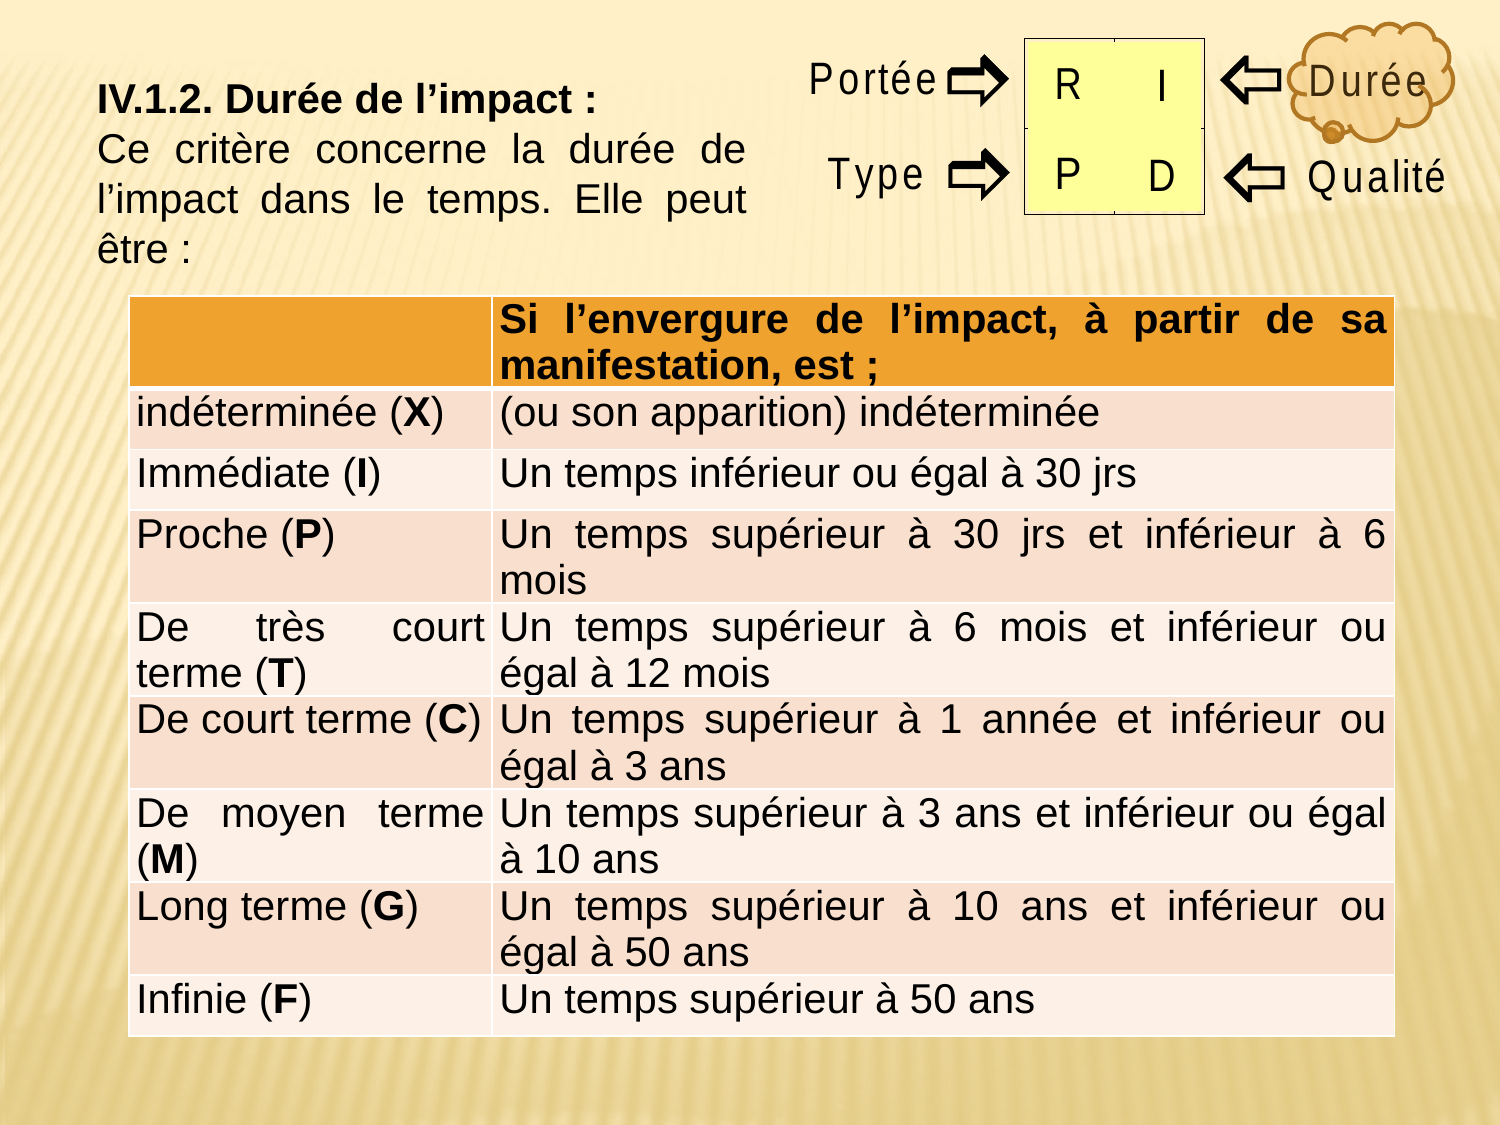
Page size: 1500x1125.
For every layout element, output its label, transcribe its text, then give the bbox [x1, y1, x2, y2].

table_header [130, 297, 491, 386]
text_box IV.1.2. Durée de l’impact : Ce critère concerne la durée de l’impact dans le temps. Elle peut être : [82, 64, 762, 279]
table_cell De court terme (C) [130, 697, 491, 788]
table_cell Long terme (G) [130, 883, 491, 974]
text_box [1342, 21, 1435, 33]
table_cell Immédiate (I) [130, 450, 491, 509]
table_cell Un temps supérieur à 3 ans et inférieur ou égal à 10 ans [493, 790, 1394, 881]
table_cell indéterminée (X) [130, 391, 491, 449]
table_cell De moyen terme (M) [130, 790, 491, 881]
table_cell Un temps supérieur à 50 ans [493, 976, 1394, 1035]
table_header Si l’envergure de l’impact, à partir de sa manifestation, est ; [493, 297, 1394, 386]
table_cell Un temps supérieur à 1 année et inférieur ou égal à 3 ans [493, 697, 1394, 788]
picture [808, 34, 1451, 223]
table_cell Un temps supérieur à 10 ans et inférieur ou égal à 50 ans [493, 883, 1394, 974]
table_cell Un temps supérieur à 30 jrs et inférieur à 6 mois [493, 511, 1394, 602]
table_cell (ou son apparition) indéterminée [493, 391, 1394, 449]
table_cell De très court terme (T) [130, 604, 491, 695]
table_cell Un temps supérieur à 6 mois et inférieur ou égal à 12 mois [493, 604, 1394, 695]
table_cell Un temps inférieur ou égal à 30 jrs [493, 450, 1394, 509]
table_cell Proche (P) [130, 511, 491, 602]
table_cell Infinie (F) [130, 976, 491, 1035]
